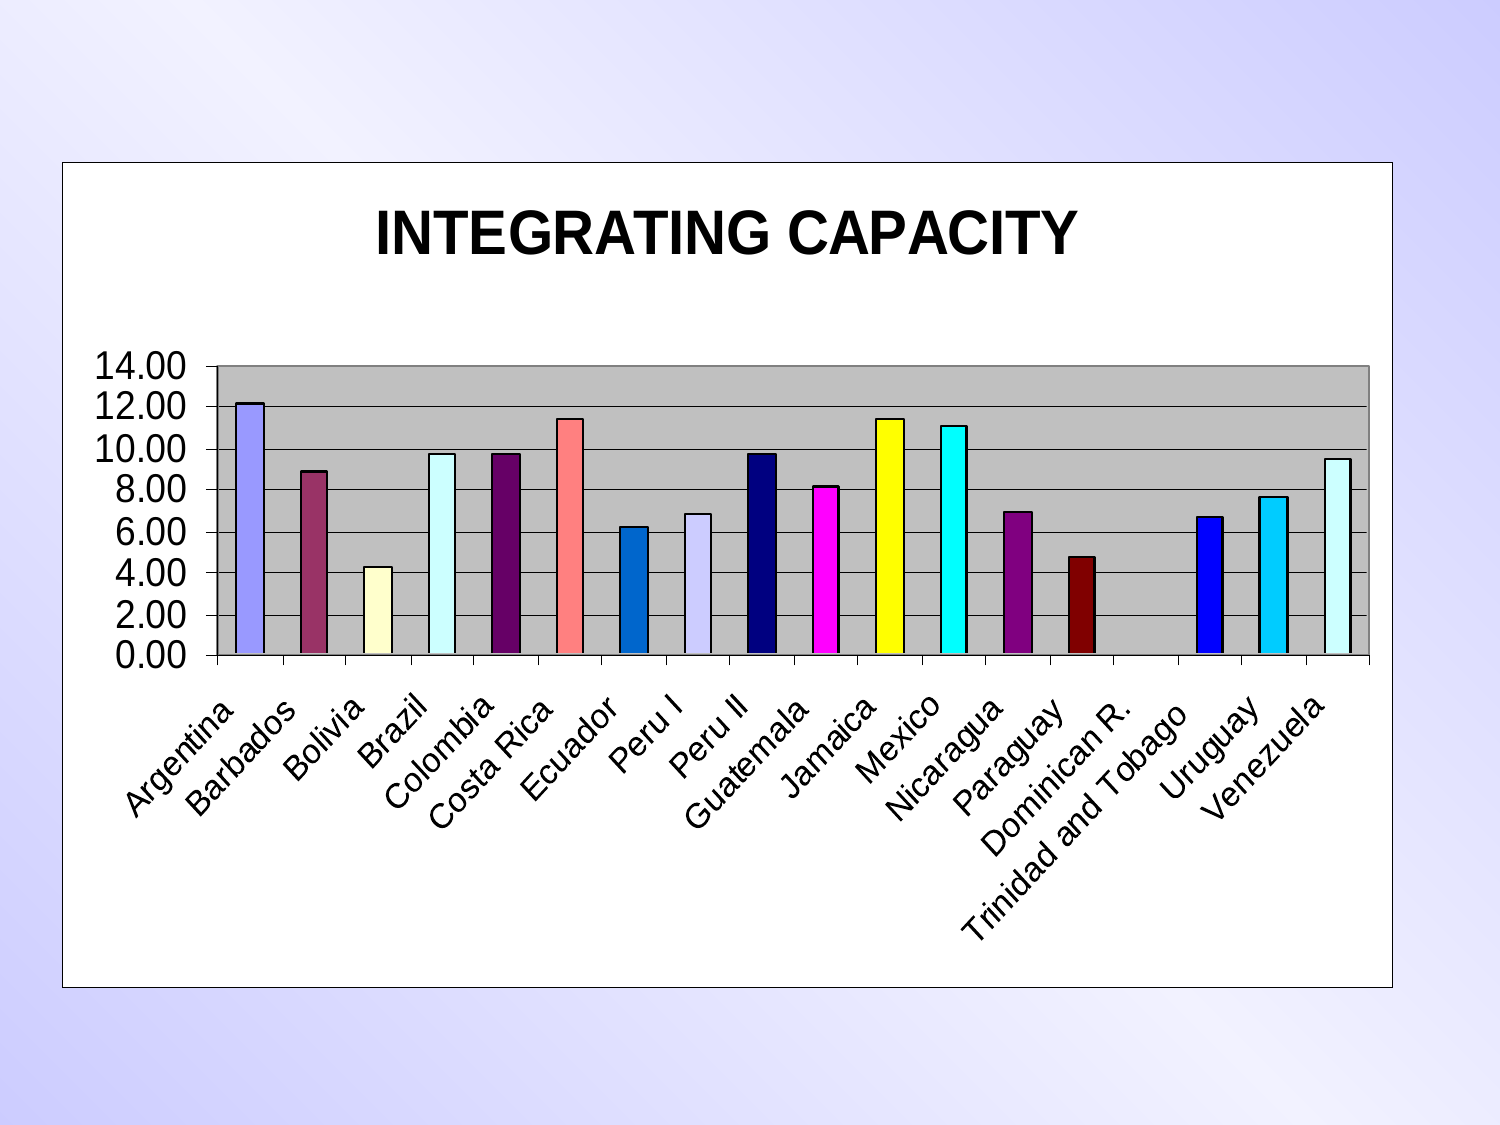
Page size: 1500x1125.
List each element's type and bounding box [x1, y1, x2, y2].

text_box [49, 149, 1407, 1001]
